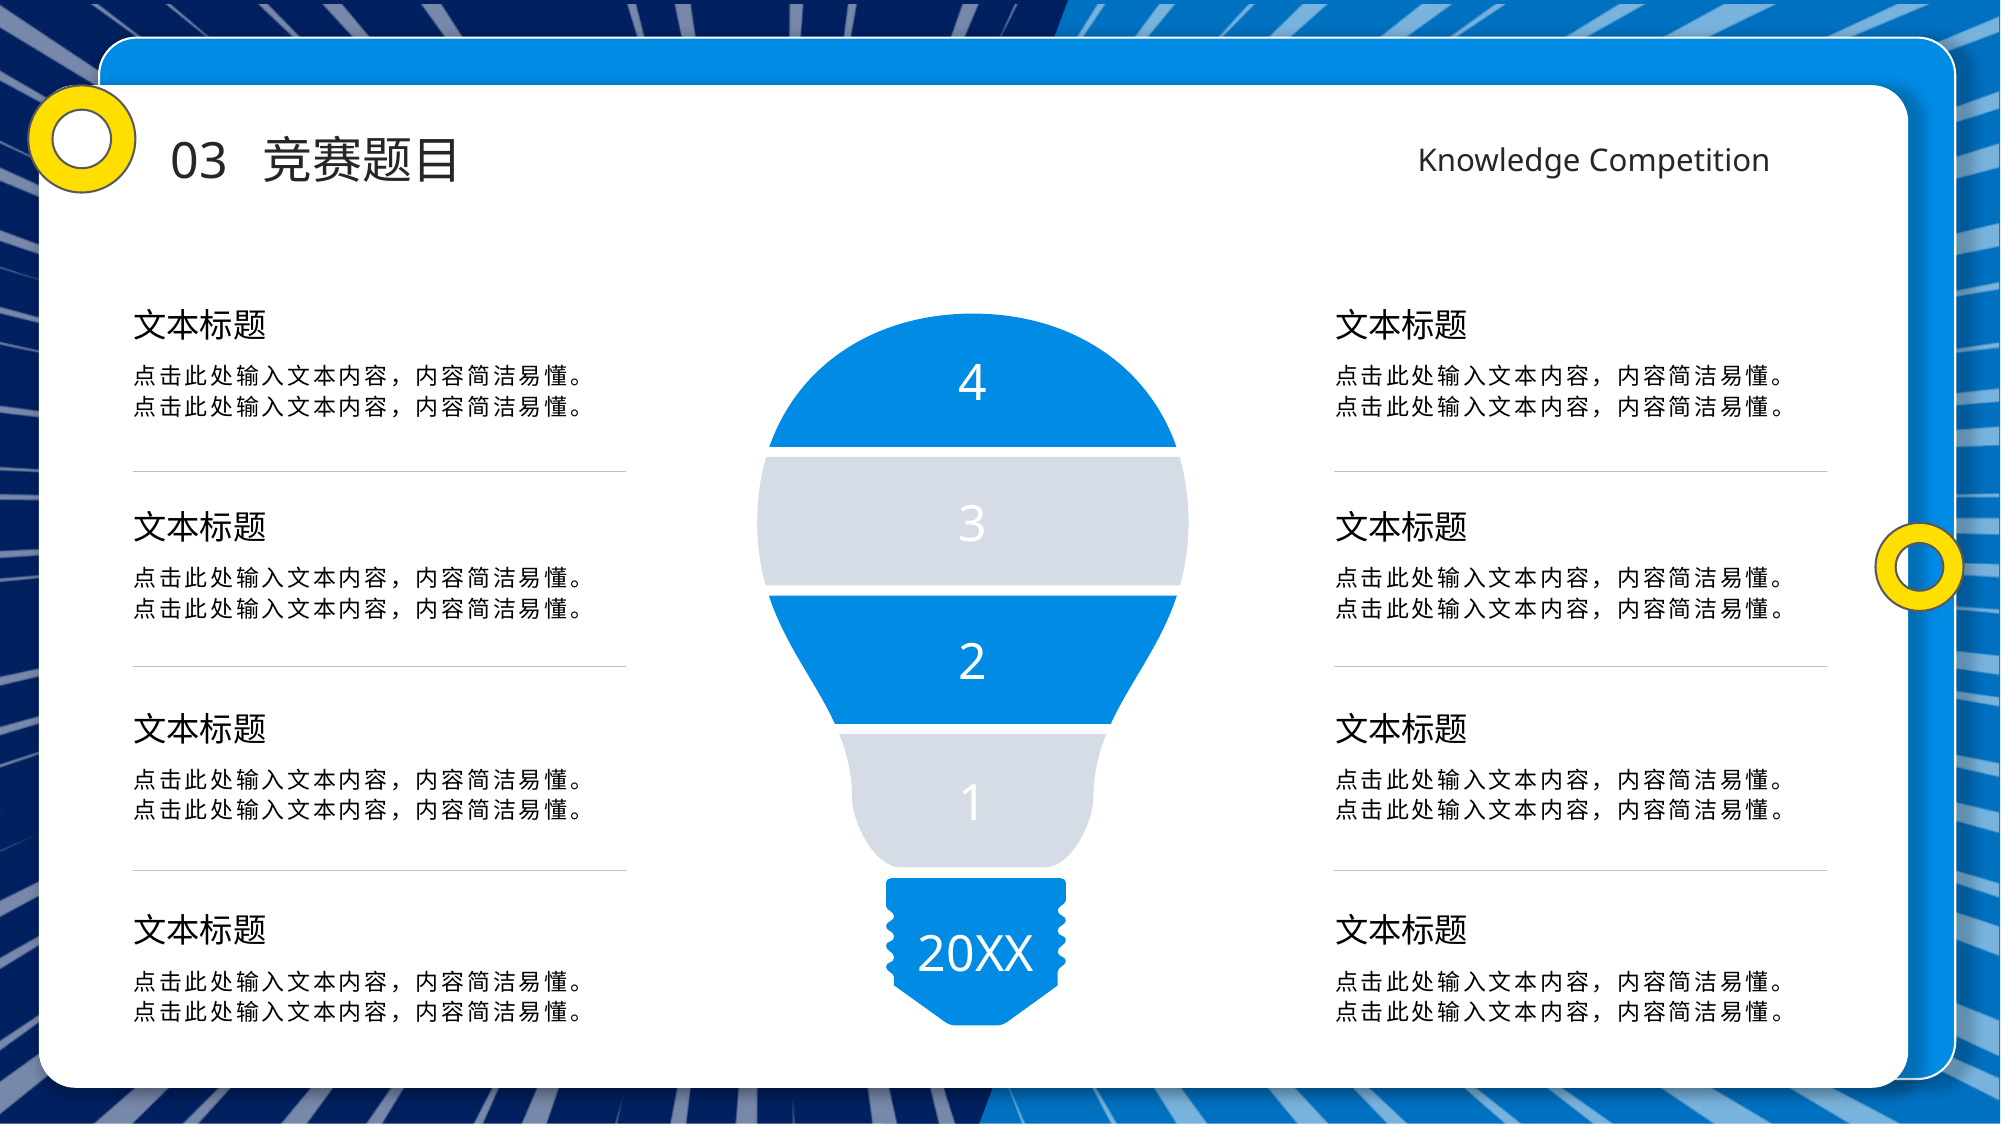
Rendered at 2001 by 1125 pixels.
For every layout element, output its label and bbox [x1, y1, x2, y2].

text_box [151, 121, 1877, 198]
text_box [1320, 476, 1828, 667]
text_box [1320, 274, 1828, 472]
text_box [1320, 677, 1828, 871]
text_box [1320, 879, 1828, 1065]
text_box [118, 677, 626, 871]
text_box [118, 476, 626, 667]
text_box [118, 274, 626, 472]
text_box [757, 313, 1189, 1026]
text_box [118, 879, 626, 1065]
